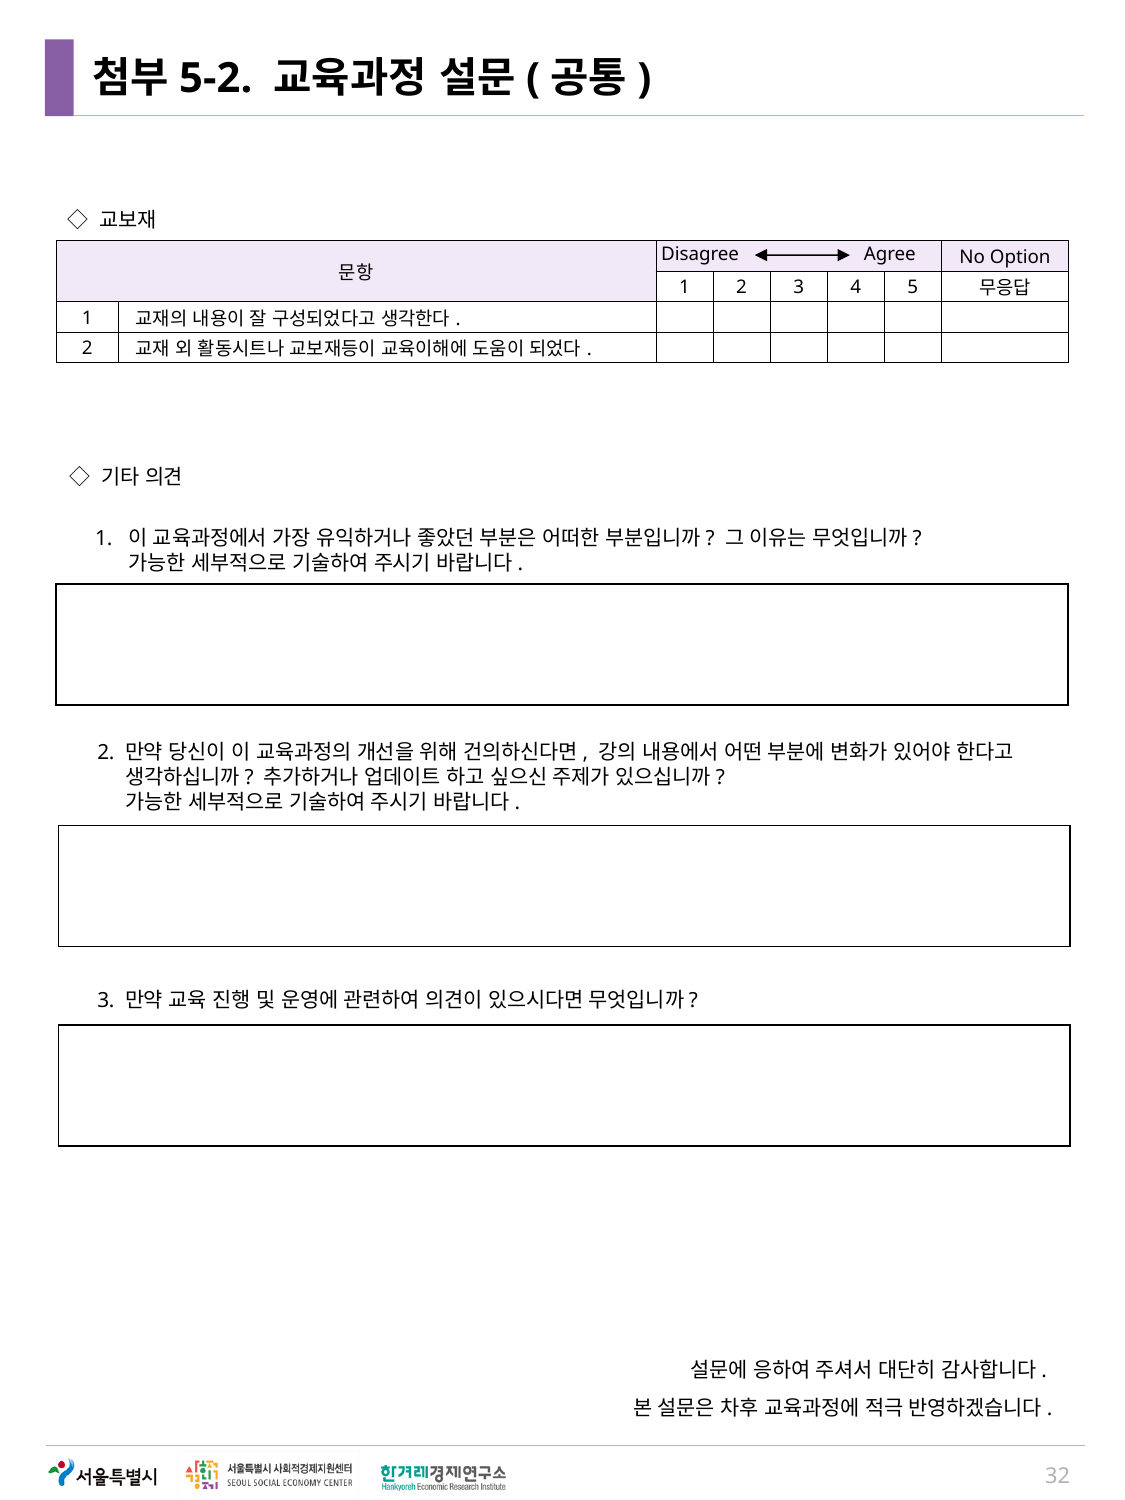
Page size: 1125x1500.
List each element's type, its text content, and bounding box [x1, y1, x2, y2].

table_cell [714, 302, 770, 332]
table_header No Option [942, 241, 1068, 271]
text_box 3. 만약 교육 진행 및 운영에 관련하여 의견이 있으시다면 무엇입니까? [77, 979, 1095, 1019]
table_cell 2 [714, 272, 770, 301]
table_cell 2 [57, 333, 118, 362]
table_cell [942, 302, 1068, 332]
table_cell [714, 333, 770, 362]
slide_number 32 [832, 1436, 1086, 1500]
table_cell 1 [57, 302, 118, 332]
table_cell [771, 302, 827, 332]
text_box ◇ 교보재 [48, 199, 1067, 240]
table_cell 무응답 [942, 272, 1068, 301]
text_box ◇ 기타 의견 [50, 456, 1069, 497]
table_header Disagree Agree [657, 241, 941, 271]
table_cell [657, 333, 713, 362]
text_box [58, 1024, 1070, 1146]
text_box 1. 이 교육과정에서 가장 유익하거나 좋았던 부분은 어떠한 부분입니까? 그 이유는 무엇입니까? 가능한 세부적으로 기술하여 주시기 바랍니다. [74, 517, 1093, 582]
table_cell 4 [828, 272, 884, 301]
table_cell 5 [885, 272, 941, 301]
table_cell [657, 302, 713, 332]
text_box [58, 825, 1070, 947]
table_cell 3 [771, 272, 827, 301]
table_cell [942, 333, 1068, 362]
table_cell 1 [657, 272, 713, 301]
table_header 문항 [57, 241, 656, 301]
table_cell [771, 333, 827, 362]
table_cell [828, 333, 884, 362]
picture [178, 1451, 360, 1499]
table_cell 교재 외 활동시트나 교보재등이 교육이해에 도움이 되었다. [119, 333, 656, 362]
table_cell [885, 333, 941, 362]
table_cell [828, 302, 884, 332]
text_box [56, 583, 1068, 705]
text_box 2. 만약 당신이 이 교육과정의 개선을 위해 건의하신다면, 강의 내용에서 어떤 부분에 변화가 있어야 한다고 생각하십니까? 추가하거나 업데이트 하고 싶으신 주제가 있으십니까? 가능한 세부적으로 기술하여 주시기 바랍니다. [77, 731, 1095, 822]
table_cell [885, 302, 941, 332]
text_box [754, 248, 850, 262]
picture [381, 1465, 506, 1491]
text_box 설문에 응하여 주셔서 대단히 감사합니다. 본 설문은 차후 교육과정에 적극 반영하겠습니다. [513, 1337, 1067, 1427]
table_cell 교재의 내용이 잘 구성되었다고 생각한다. [119, 302, 656, 332]
title 첨부5-2. 교육과정 설문(공통) [77, 49, 1034, 110]
picture [48, 1457, 157, 1486]
